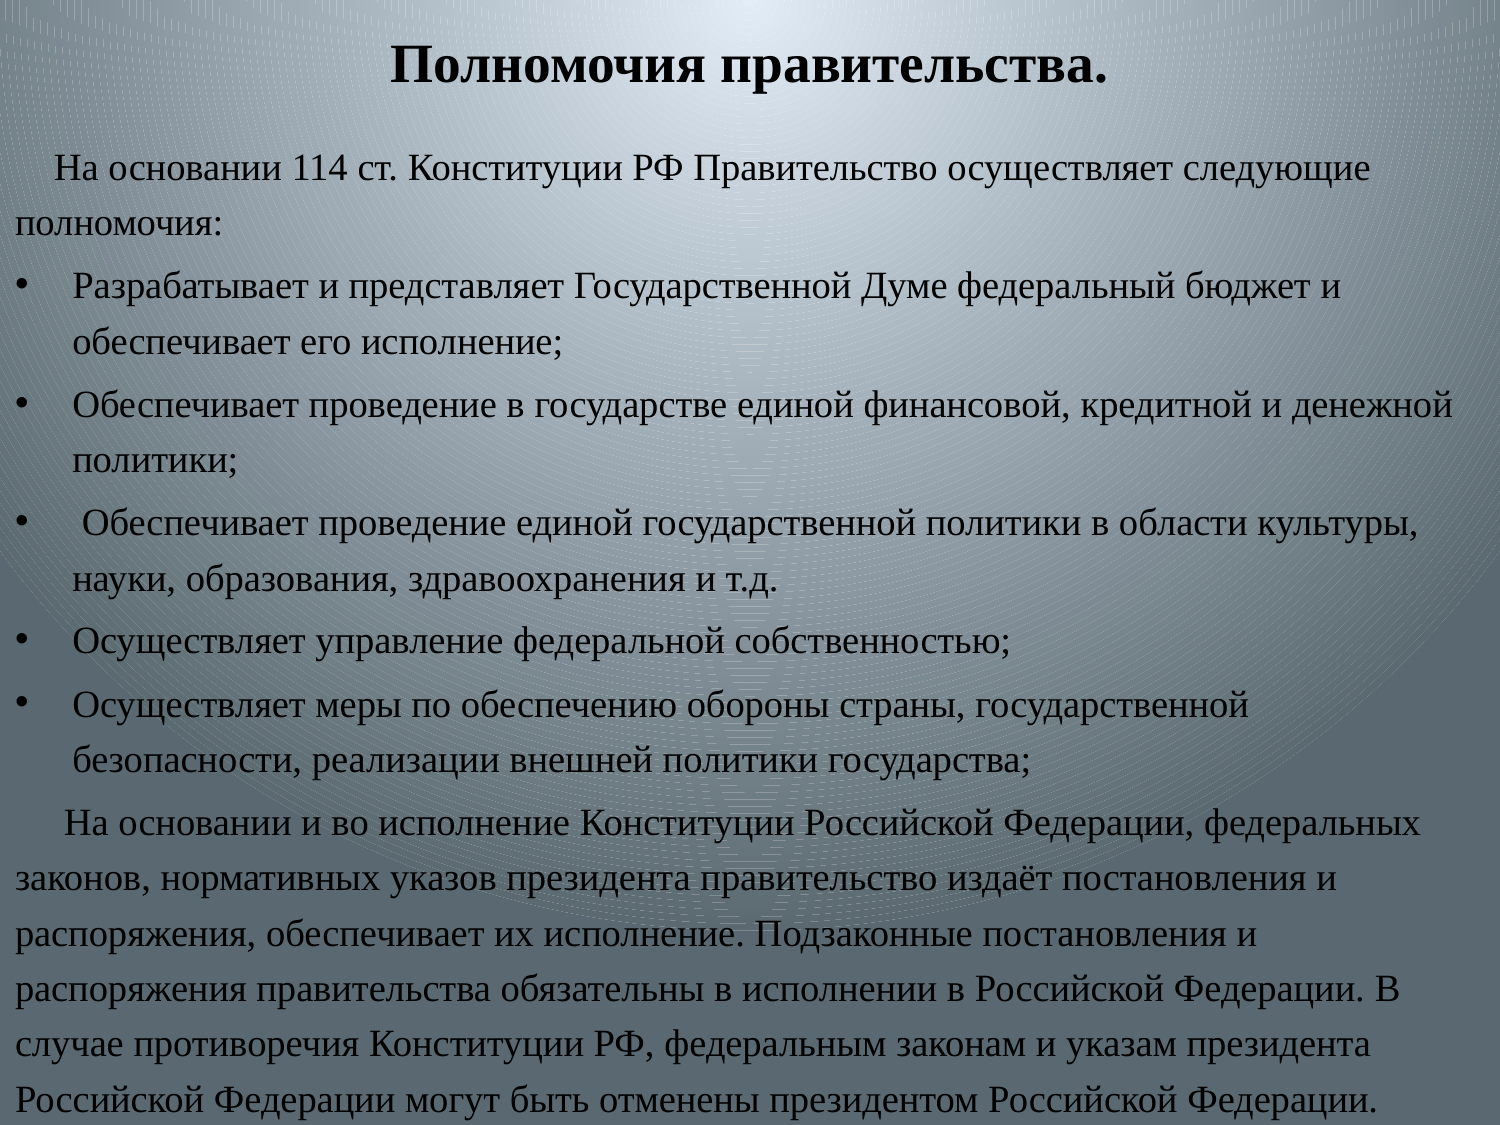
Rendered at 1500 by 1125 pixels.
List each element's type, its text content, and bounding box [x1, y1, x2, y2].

title Полномочия правительства. [0, 19, 1500, 125]
list На основании 114 ст. Конституции РФ Правительство осуществляет следующие полномочия: Разрабатывает и представляет Государственной Думе федеральный бюджет и обеспечивает его исполнение; Обеспечивает проведение в государстве единой финансовой, кредитной и денежной политики; Обеспечивает проведение единой государственной политики в области культуры, науки, образования, здравоохранения и т.д. Осуществляет управление федеральной собственностью; Осуществляет меры по обеспечению обороны страны, государственной безопасности, реализации внешней политики государства; На основании и во исполнение Конституции Российской Федерации, федеральных законов, нормативных указов президента правительство издаёт постановления и распоряжения, обеспечивает их исполнение. Подзаконные постановления и распоряжения правительства обязательны в исполнении в Российской Федерации. В случае противоречия Конституции РФ, федеральным законам и указам президента Российской Федерации могут быть отменены президентом Российской Федерации. [0, 125, 1500, 1125]
